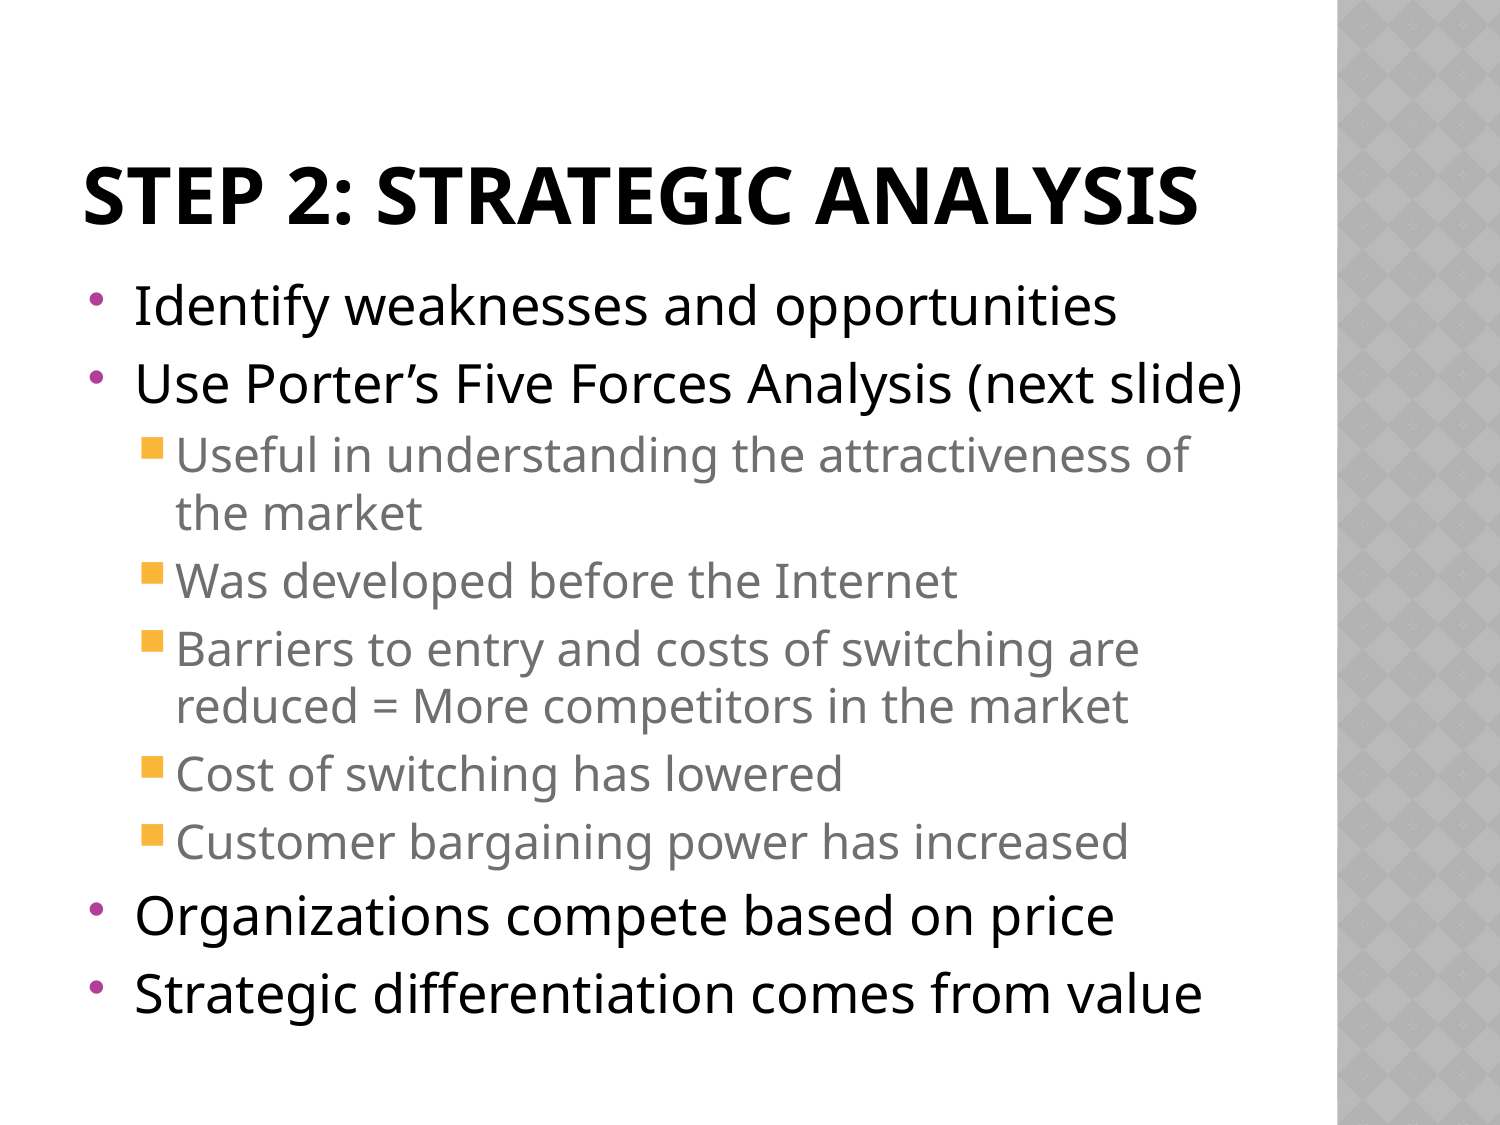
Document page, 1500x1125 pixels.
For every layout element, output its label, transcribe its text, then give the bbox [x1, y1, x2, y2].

title Step 2: Strategic Analysis [75, 52, 1263, 240]
list Identify weaknesses and opportunities Use Porter’s Five Forces Analysis (next slide) Useful in understanding the attractiveness of the market Was developed before the Internet Barriers to entry and costs of switching are reduced = More competitors in the market Cost of switching has lowered Customer bargaining power has increased Organizations compete based on price Strategic differentiation comes from value [75, 264, 1263, 1059]
